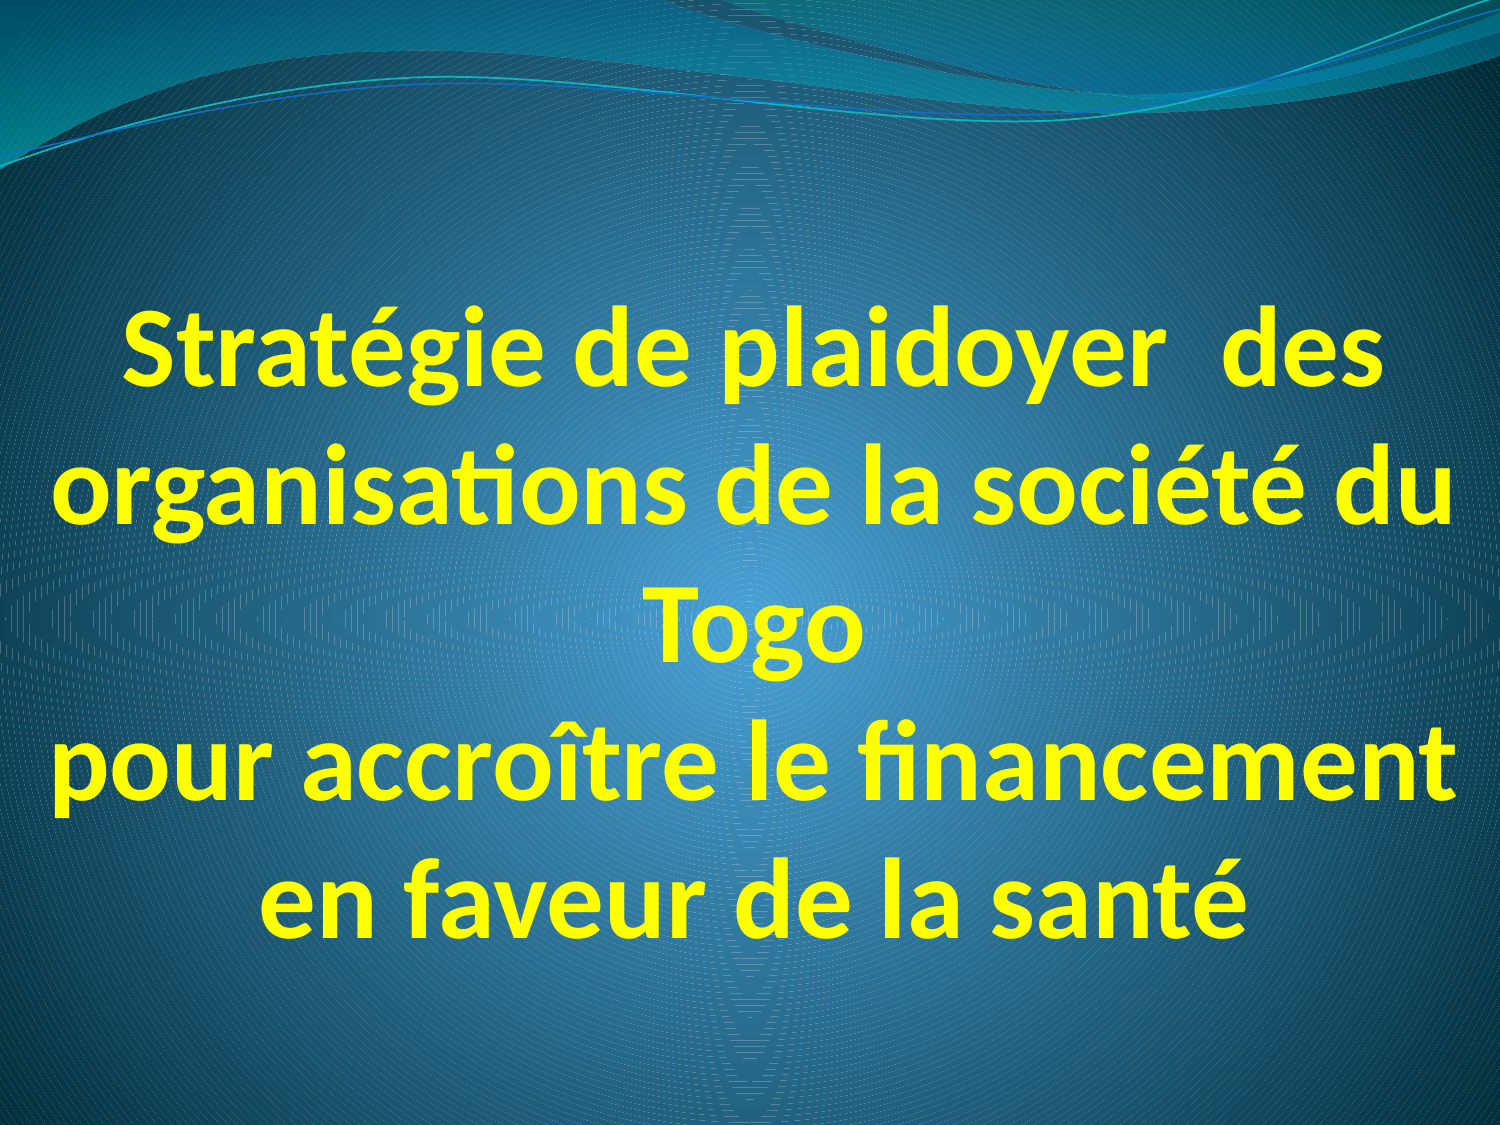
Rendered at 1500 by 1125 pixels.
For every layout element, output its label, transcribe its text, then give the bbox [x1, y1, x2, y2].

title Stratégie de plaidoyer des organisations de la société du Togo pour accroître le financement en faveur de la santé [46, 224, 1465, 1090]
